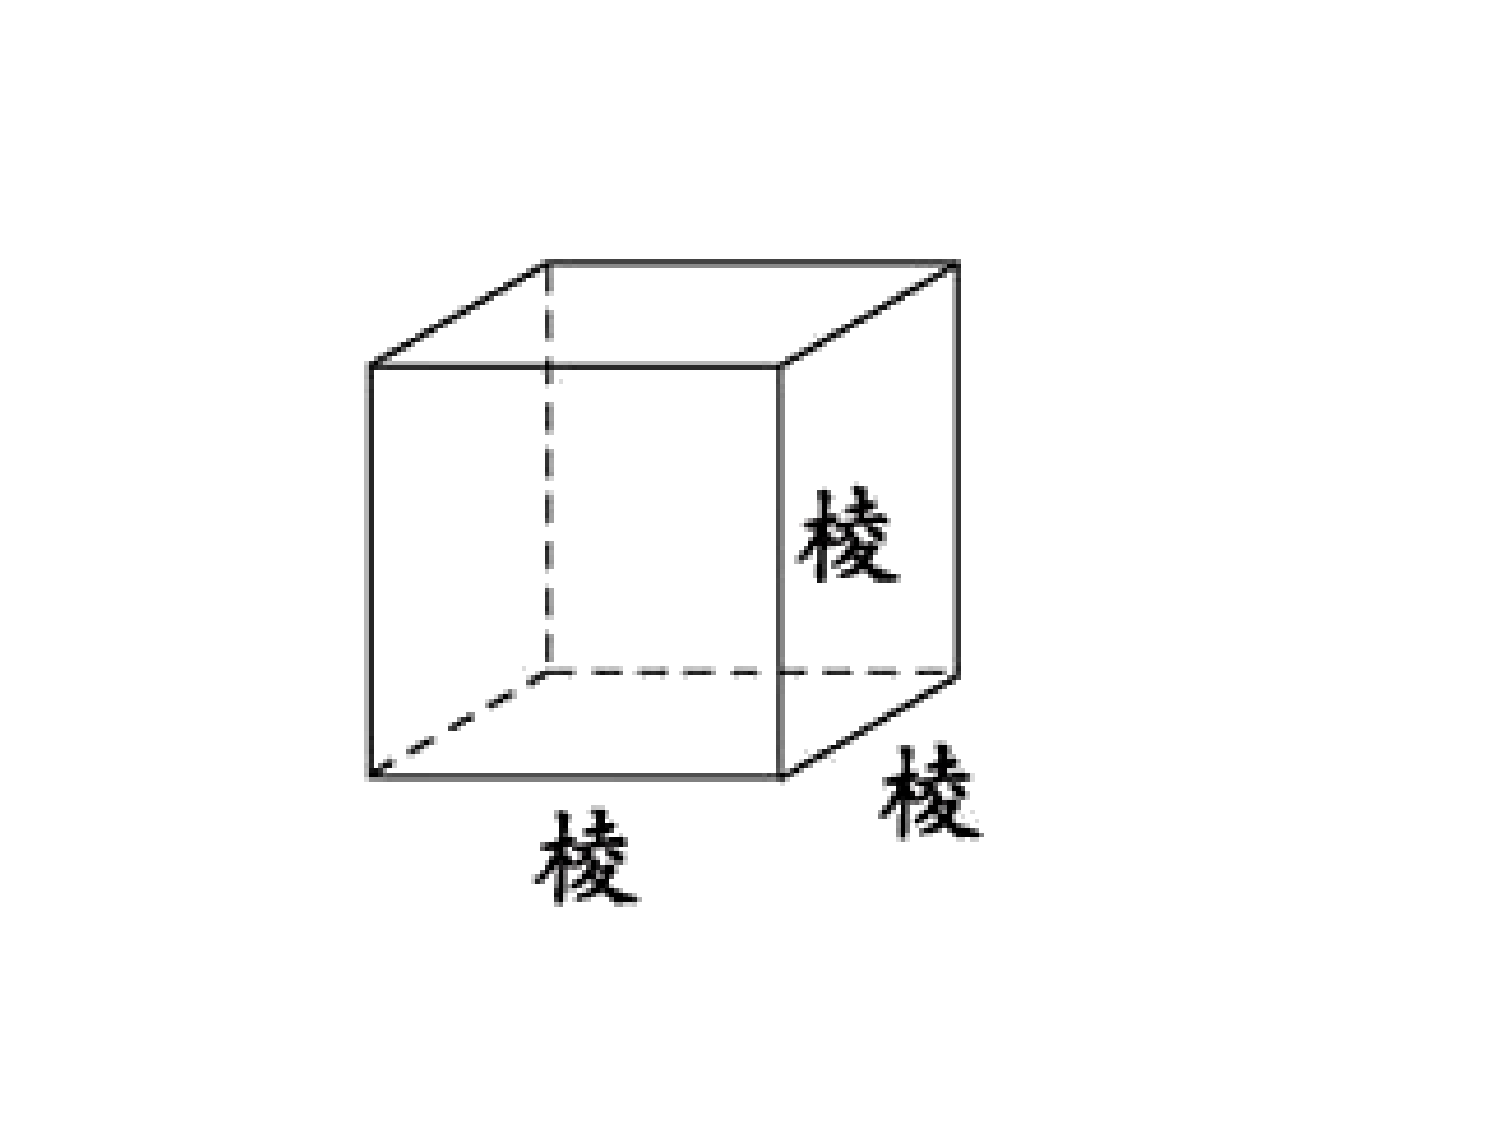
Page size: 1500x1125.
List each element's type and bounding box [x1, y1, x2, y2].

picture [212, 124, 1138, 1051]
